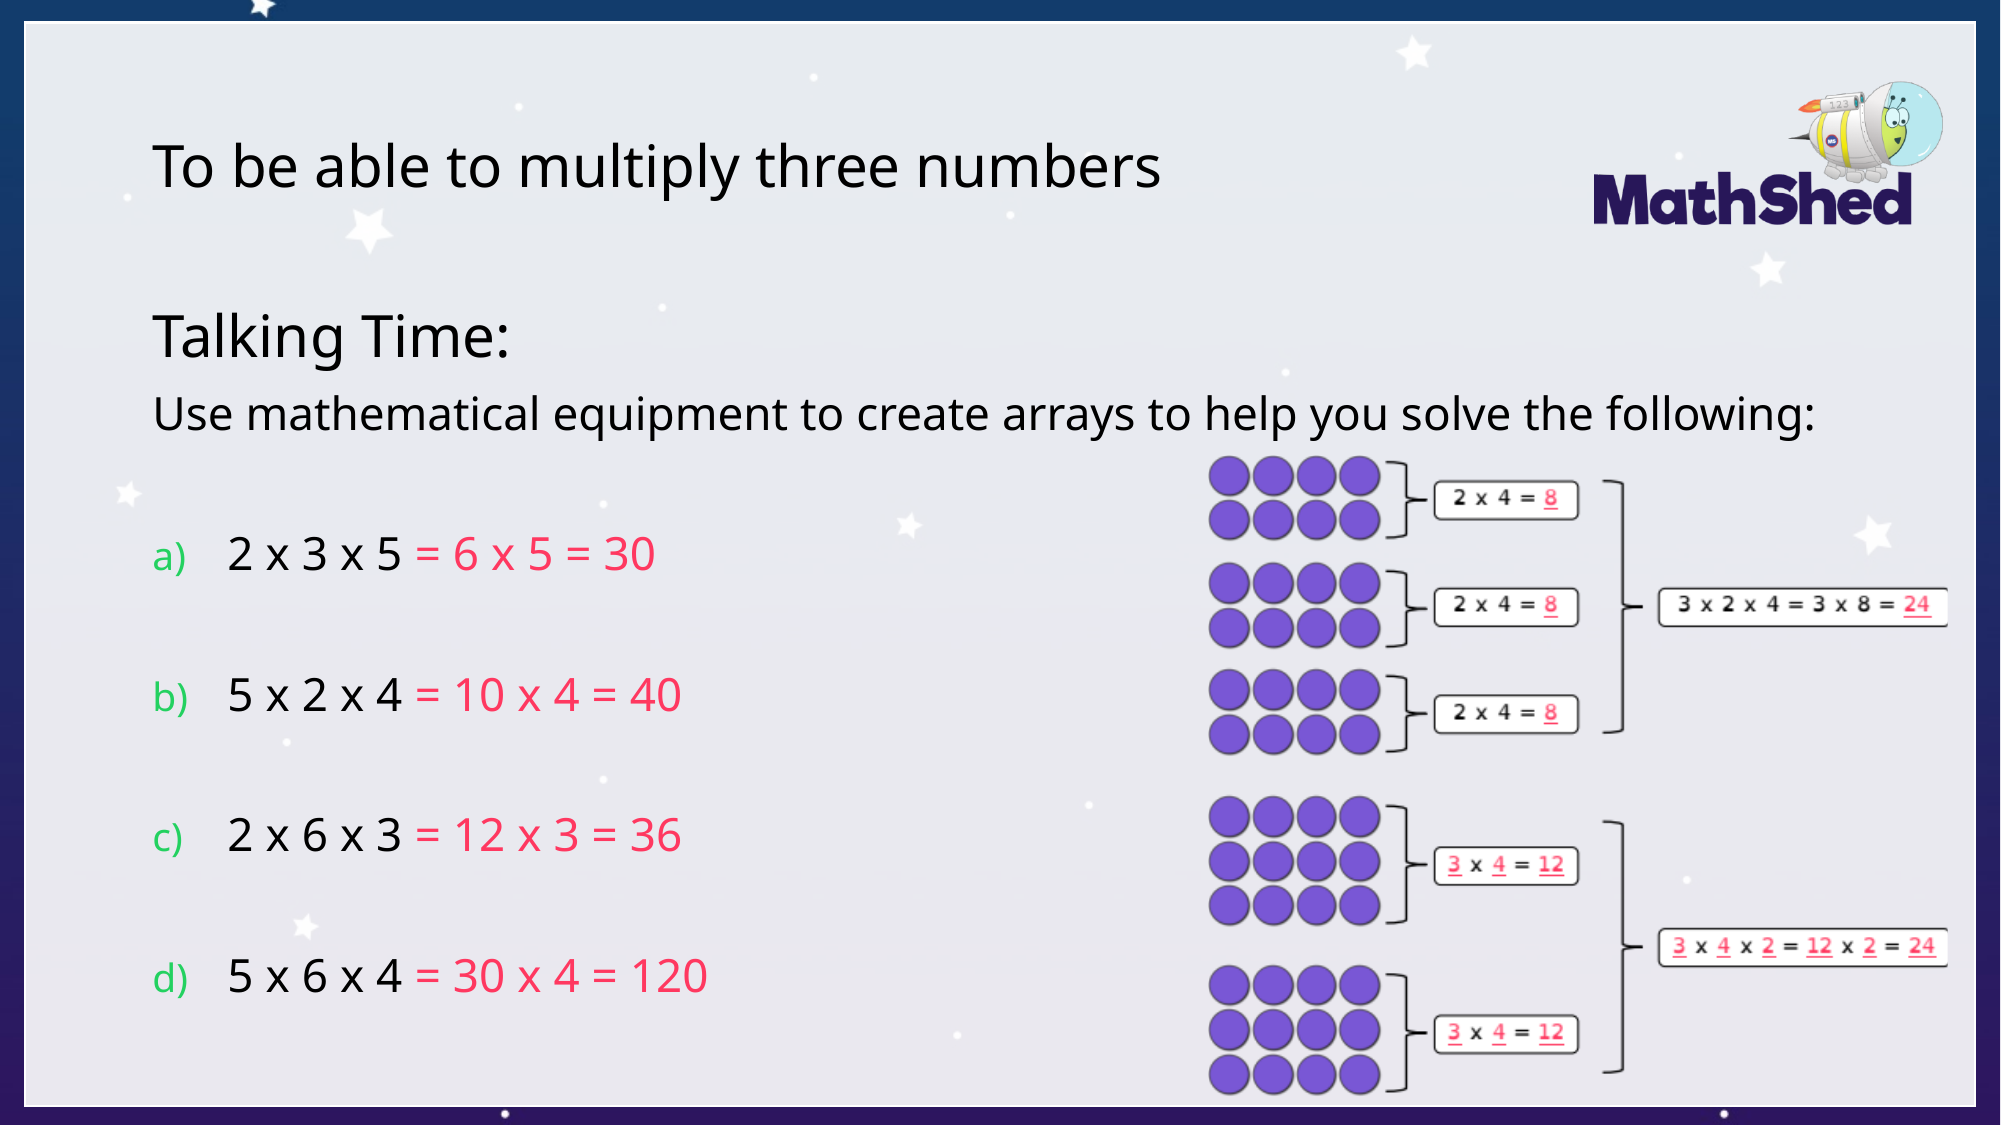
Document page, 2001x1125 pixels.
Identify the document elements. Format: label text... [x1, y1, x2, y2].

picture [0, 0, 2001, 1125]
list Talking Time: Use mathematical equipment to create arrays to help you solve the following: 2 x 3 x 5 = 6 x 5 = 30 5 x 2 x 4 = 10 x 4 = 40 2 x 6 x 3 = 12 x 3 = 36 5 x 6 x 4 = 30 x 4 = 120 [137, 299, 1863, 1014]
title To be able to multiply three numbers [137, 59, 1578, 278]
text_box [1496, 387, 1648, 454]
